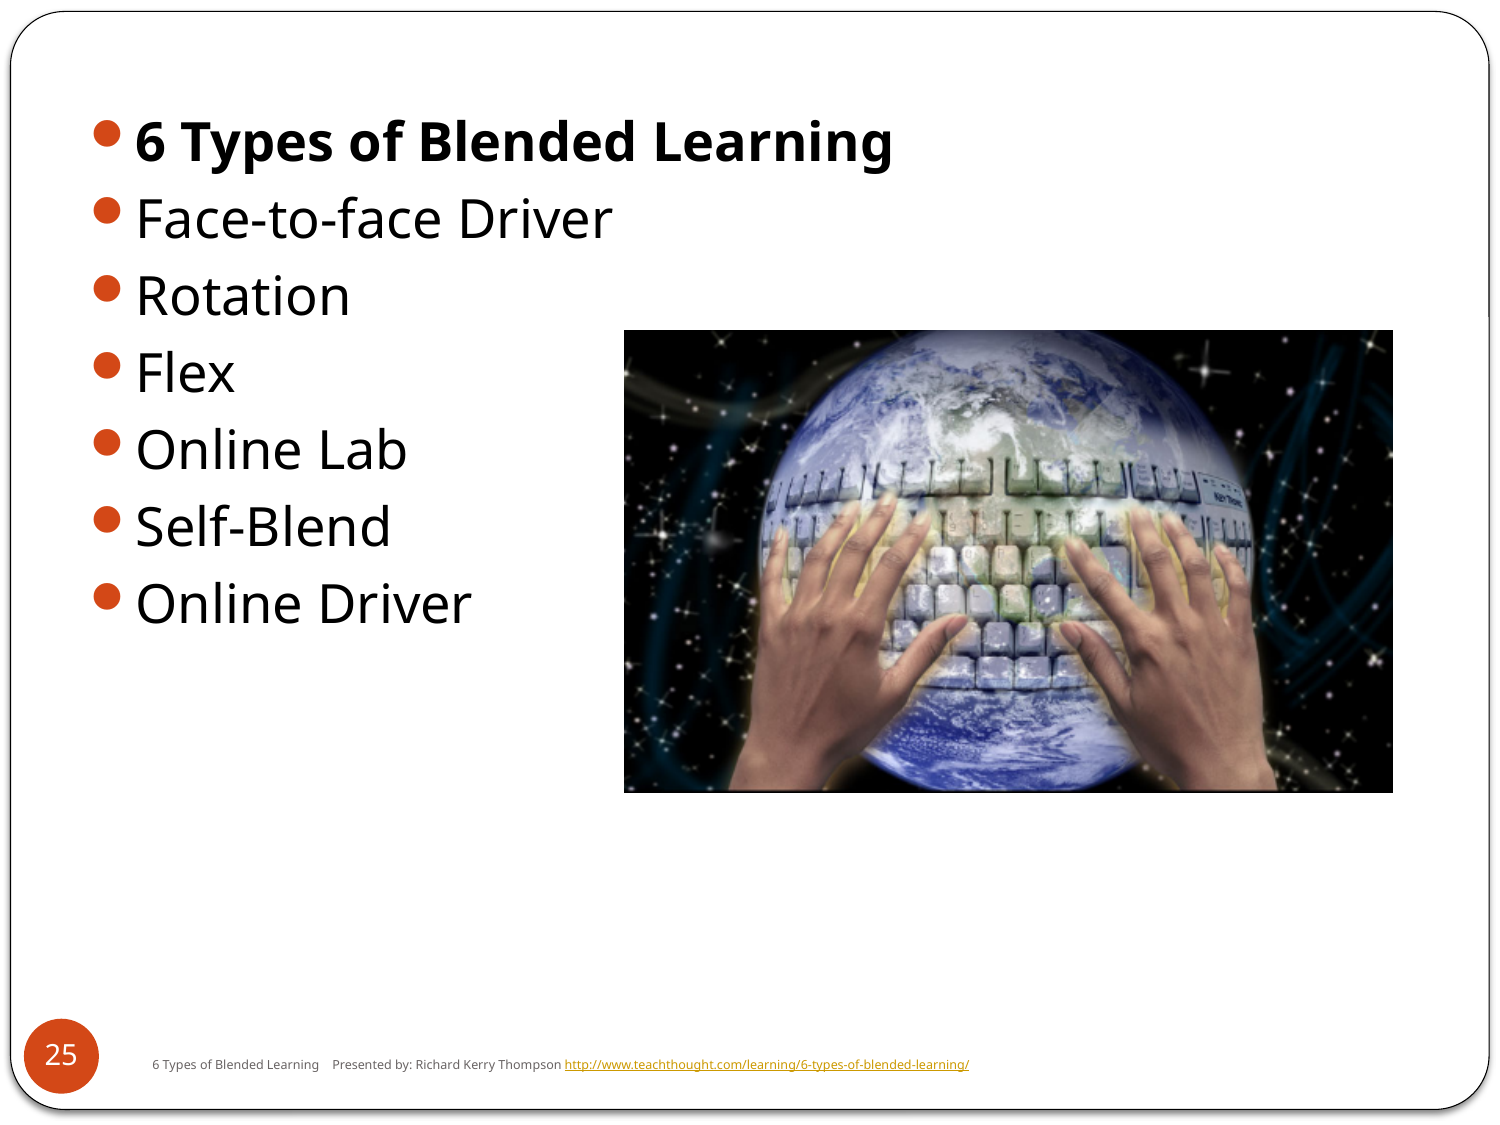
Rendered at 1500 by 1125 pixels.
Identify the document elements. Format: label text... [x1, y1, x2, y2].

list 6 Types of Blended Learning Face-to-face Driver Rotation Flex Online Lab Self-Blend Online Driver [75, 99, 1425, 843]
footer 6 Types of Blended Learning Presented by: Richard Kerry Thompson http://www.teachthought.com/learning/6-types-of-blended-learning/ [137, 1042, 988, 1103]
picture [624, 329, 1393, 793]
slide_number 25 [23, 1018, 99, 1094]
